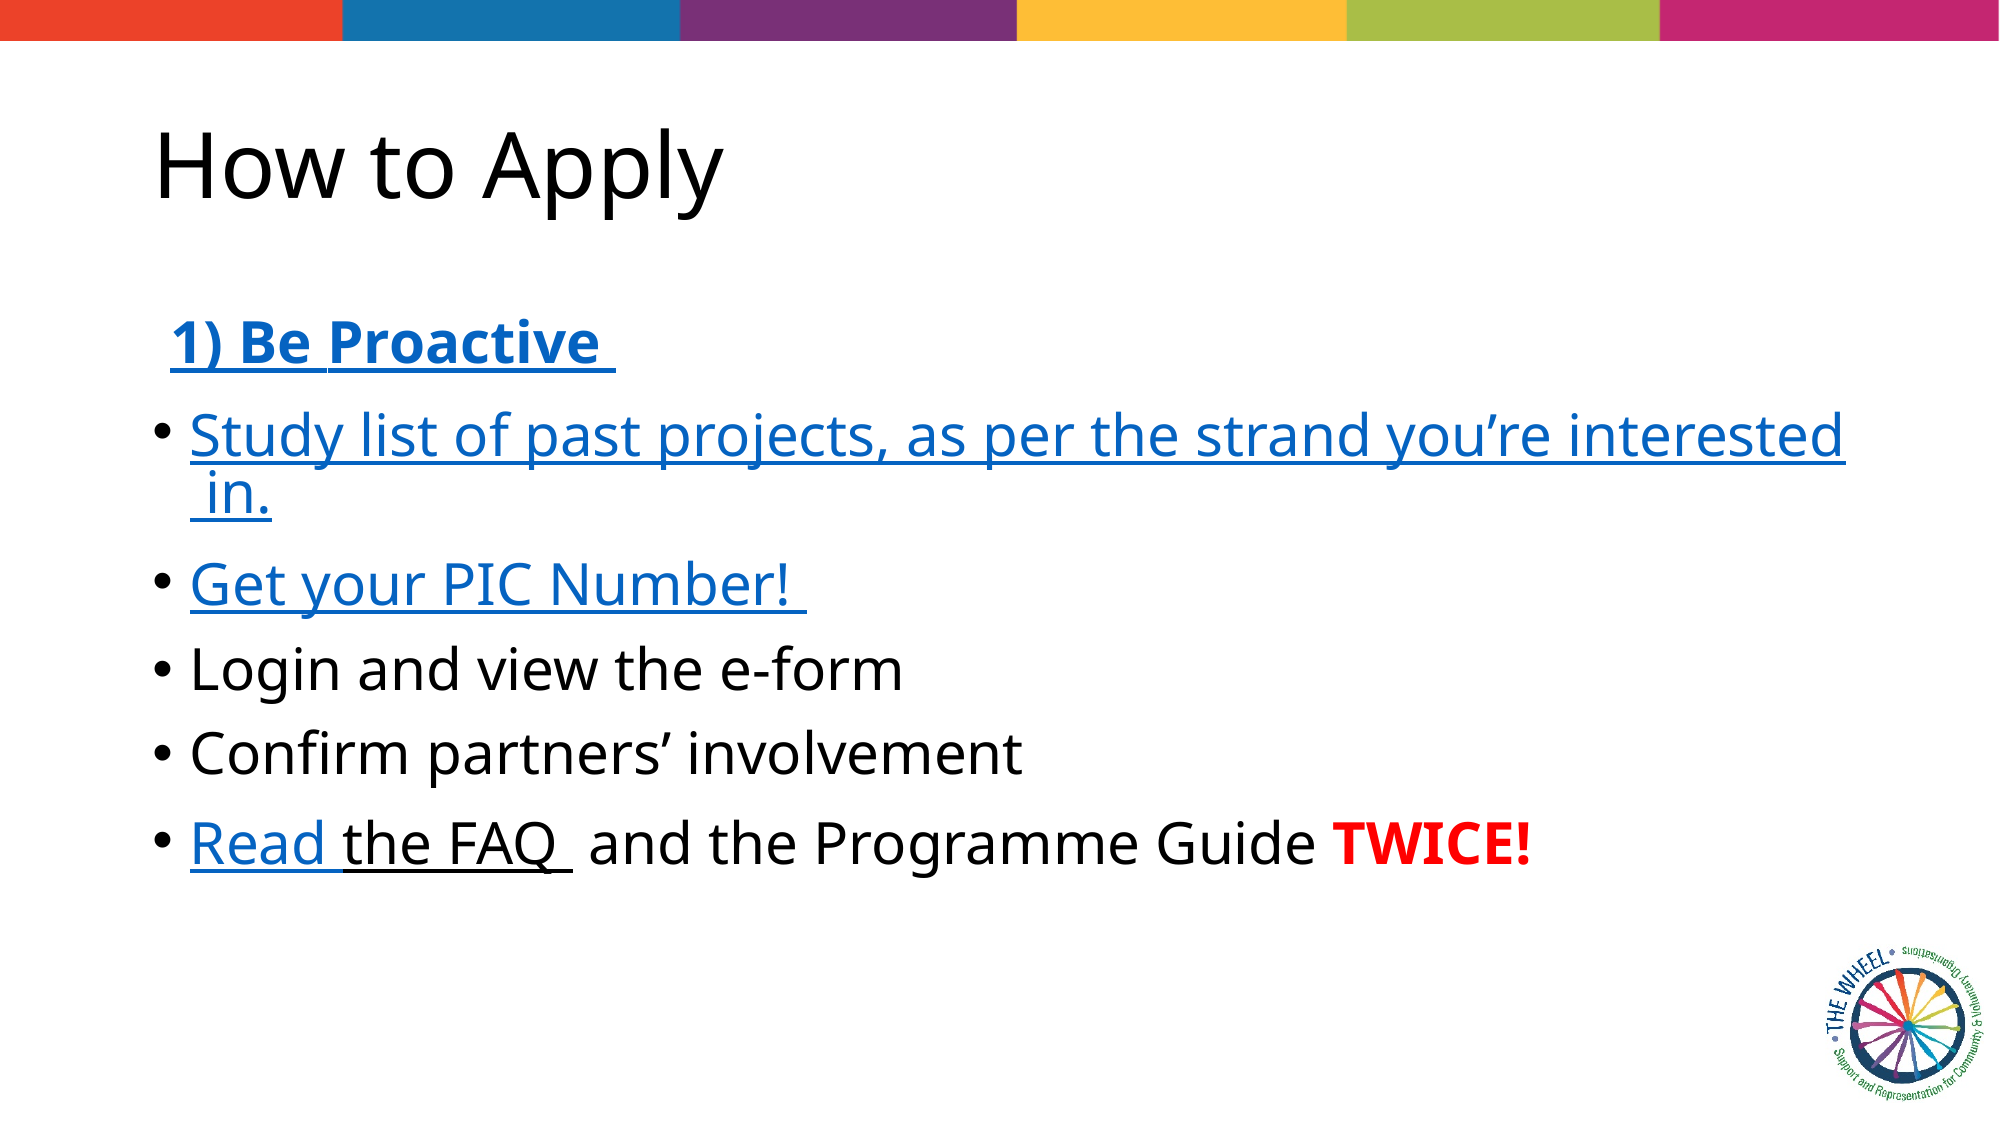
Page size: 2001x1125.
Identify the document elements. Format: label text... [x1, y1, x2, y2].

title How to Apply [137, 59, 1863, 278]
picture [1825, 944, 1984, 1103]
list 1) Be Proactive Study list of past projects, as per the strand you’re interested in. Get your PIC Number! Login and view the e-form Confirm partners’ involvement Read the FAQ and the Programme Guide TWICE! [137, 299, 1863, 1014]
picture [0, 0, 2000, 41]
